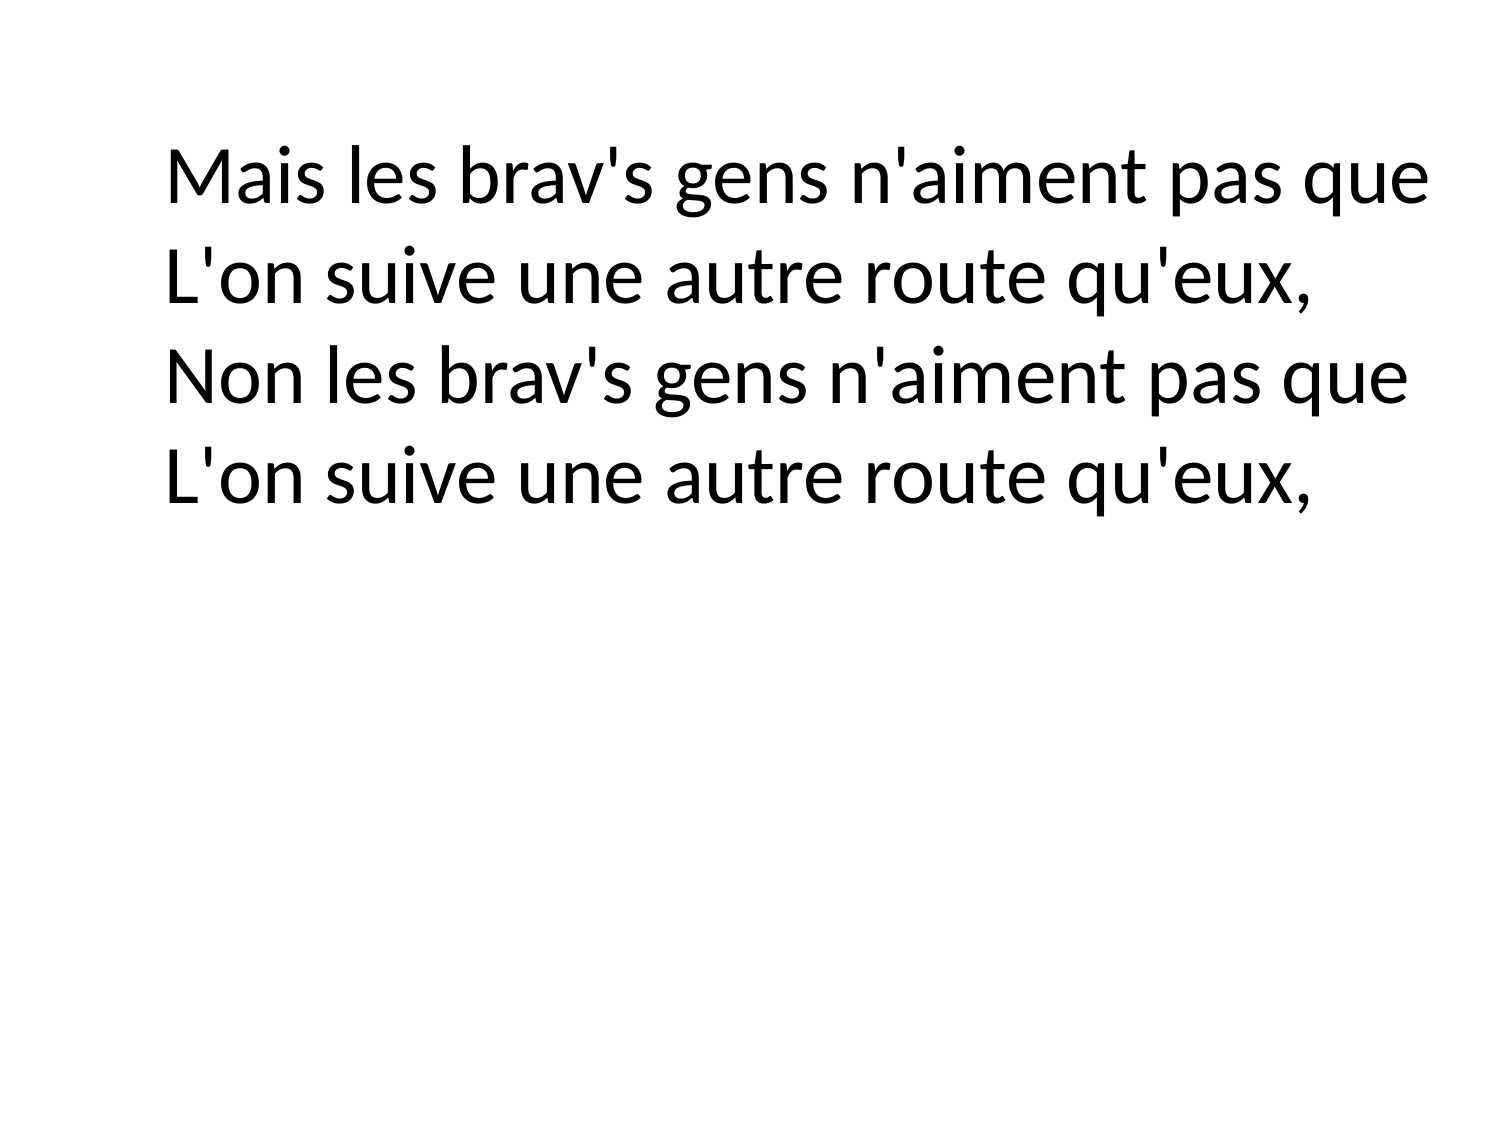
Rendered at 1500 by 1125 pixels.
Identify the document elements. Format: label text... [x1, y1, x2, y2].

text_box Mais les brav's gens n'aiment pas que L'on suive une autre route qu'eux, Non les brav's gens n'aiment pas que L'on suive une autre route qu'eux, [149, 112, 1500, 528]
